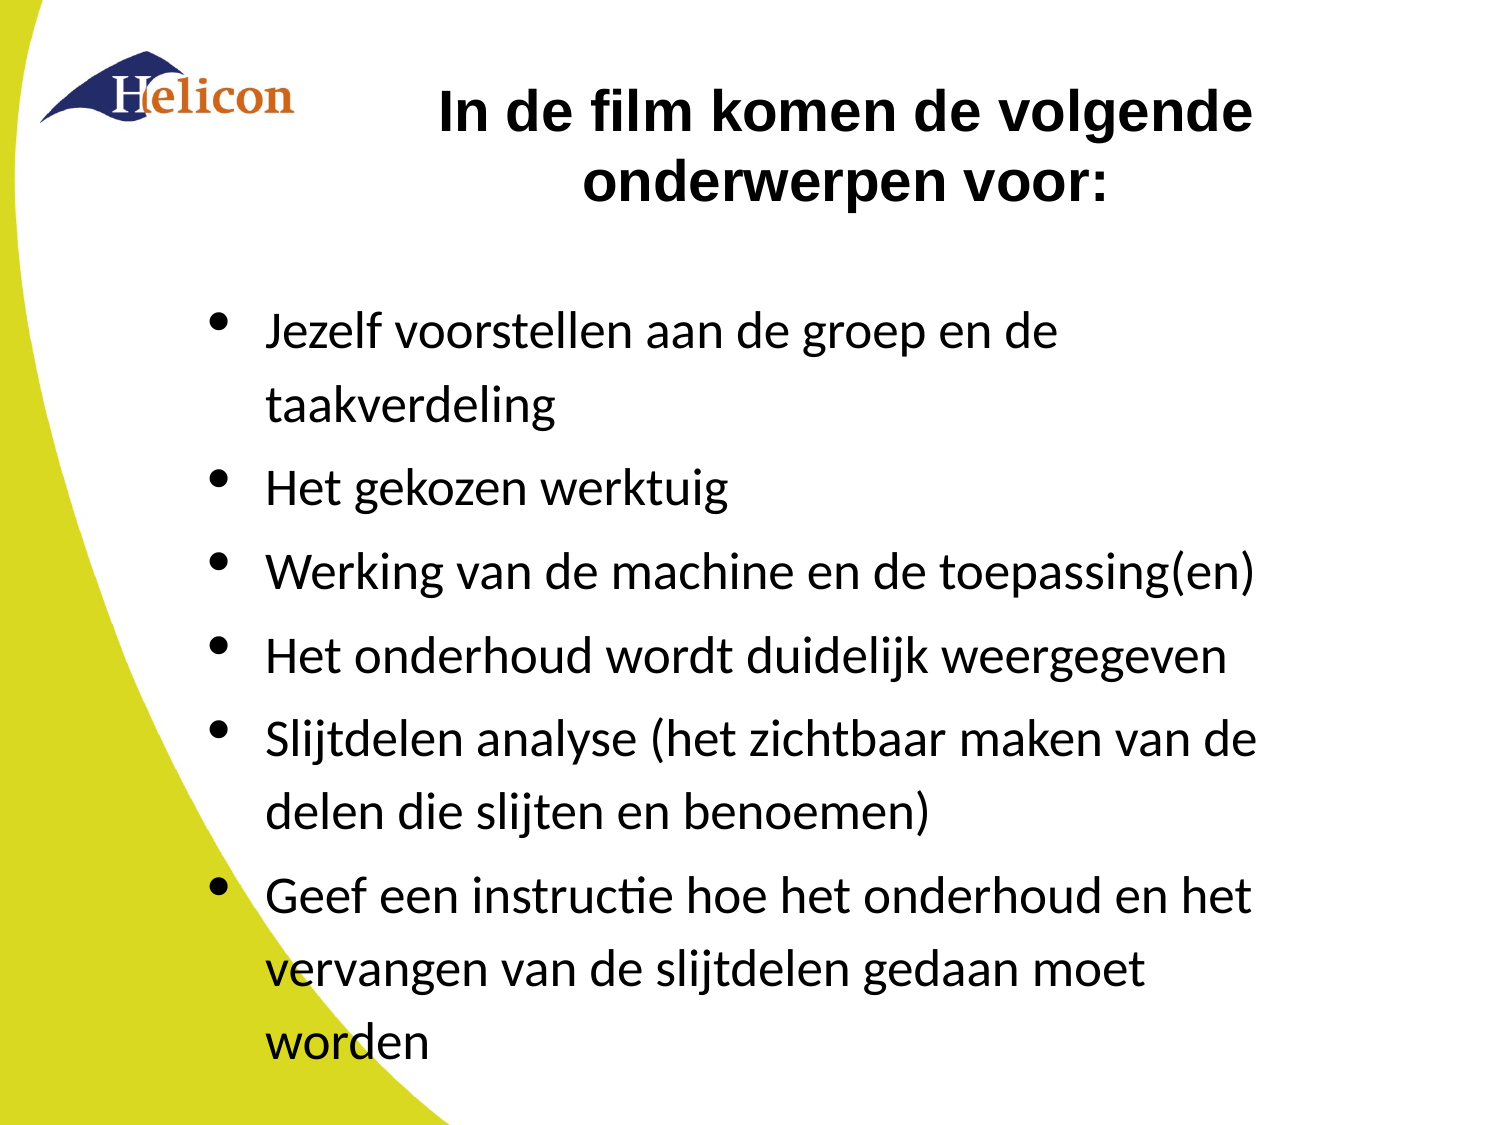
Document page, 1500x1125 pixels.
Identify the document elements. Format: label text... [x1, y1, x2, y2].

list Jezelf voorstellen aan de groep en de taakverdeling Het gekozen werktuig Werking van de machine en de toepassing(en) Het onderhoud wordt duidelijk weergegeven Slijtdelen analyse (het zichtbaar maken van de delen die slijten en benoemen) Geef een instructie hoe het onderhoud en het vervangen van de slijtdelen gedaan moet worden [194, 278, 1284, 1088]
picture [0, 0, 1500, 1125]
title In de film komen de volgende onderwerpen voor: [301, 125, 1392, 232]
